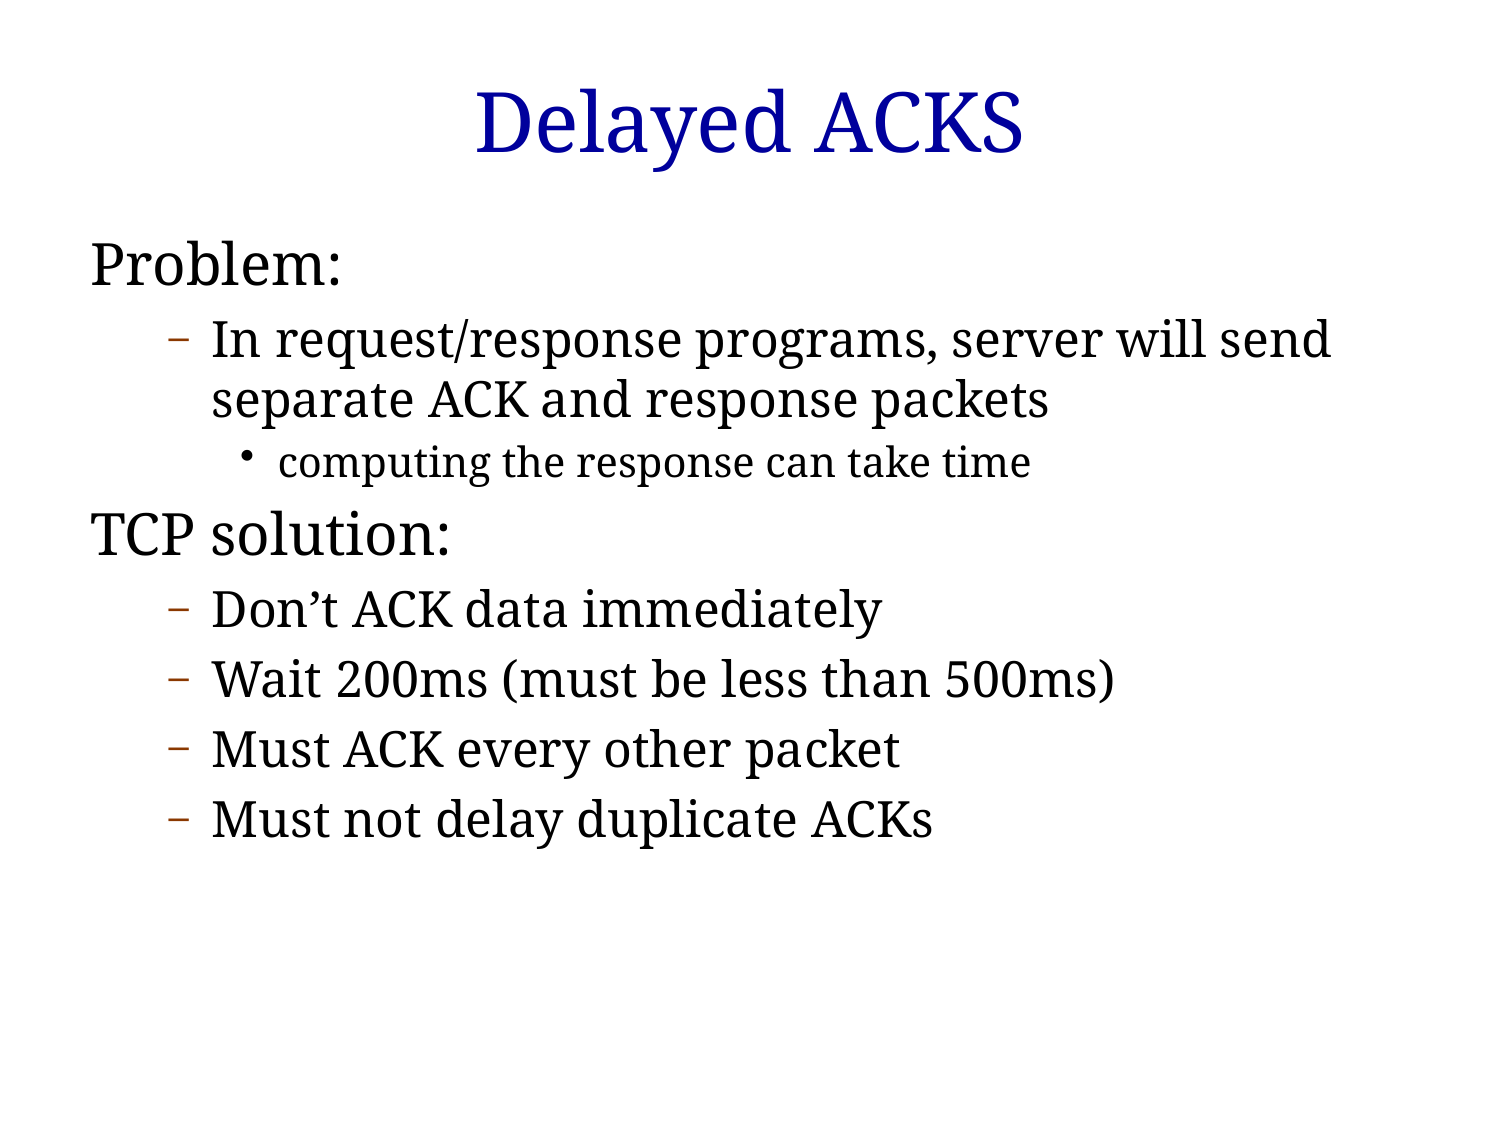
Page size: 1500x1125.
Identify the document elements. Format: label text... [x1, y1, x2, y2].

title Delayed ACKS [74, 47, 1426, 191]
list Problem: In request/response programs, server will send separate ACK and response packets computing the response can take time TCP solution: Don’t ACK data immediately Wait 200ms (must be less than 500ms) Must ACK every other packet Must not delay duplicate ACKs [74, 219, 1426, 963]
